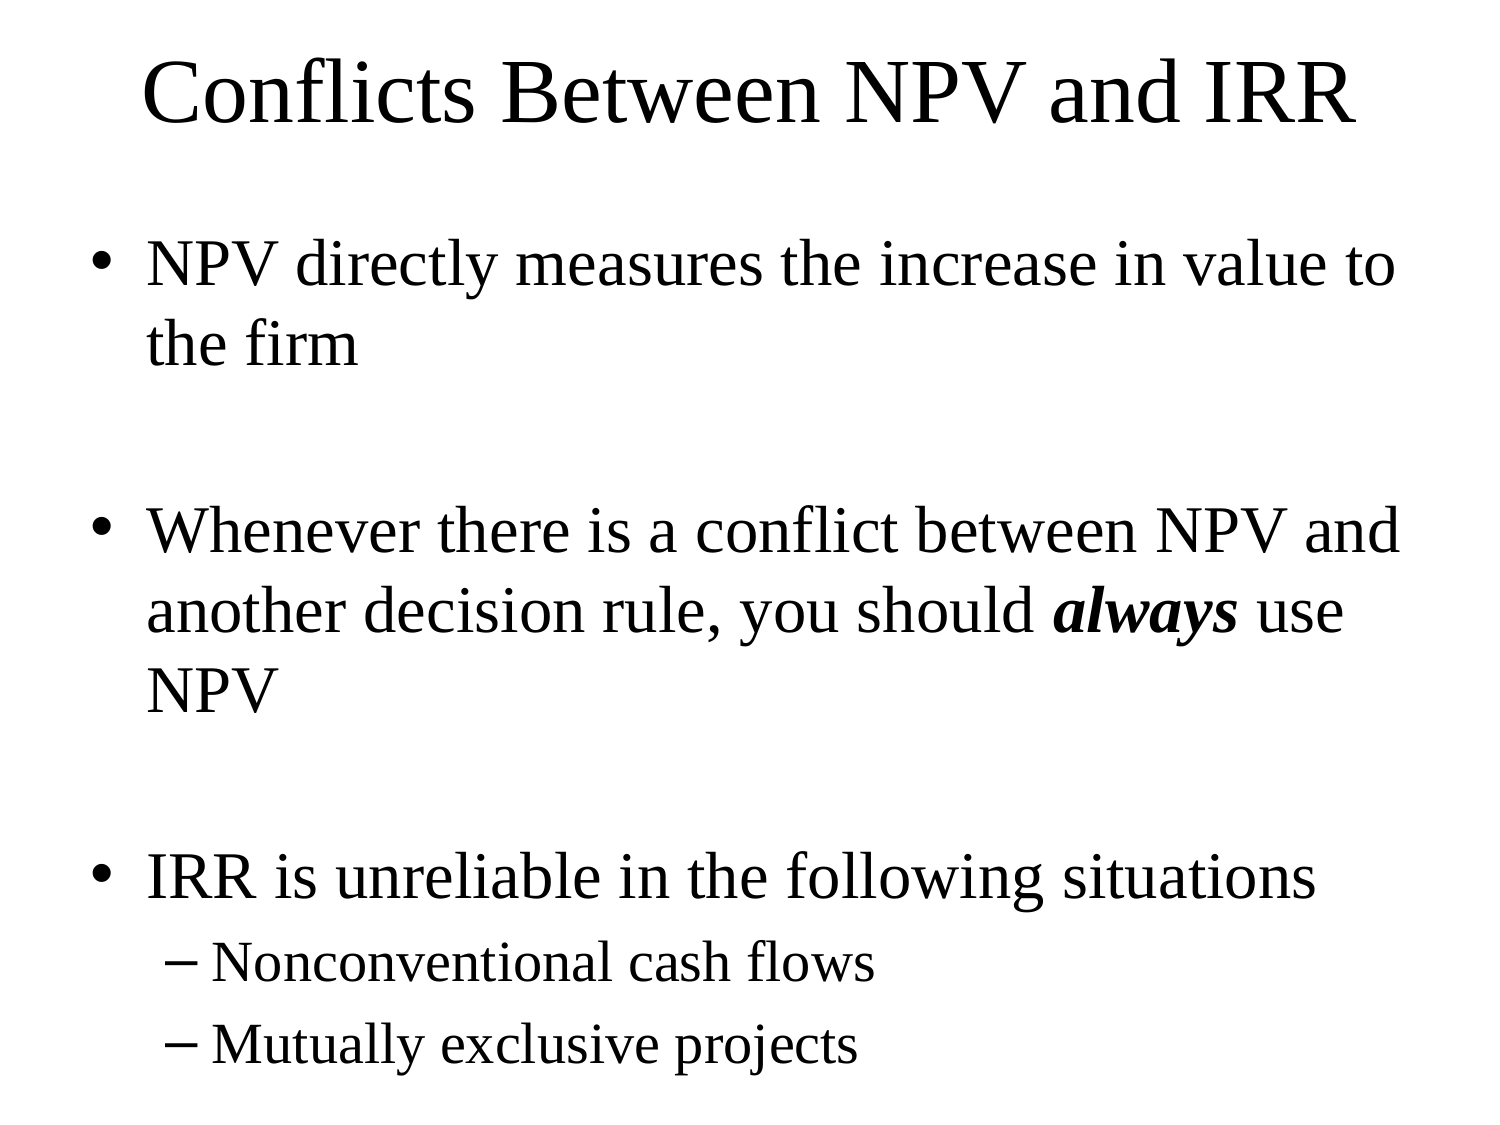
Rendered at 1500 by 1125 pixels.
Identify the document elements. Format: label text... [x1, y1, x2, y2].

title Conflicts Between NPV and IRR [75, 0, 1425, 172]
list NPV directly measures the increase in value to the firm Whenever there is a conflict between NPV and another decision rule, you should always use NPV IRR is unreliable in the following situations Nonconventional cash flows Mutually exclusive projects [75, 211, 1425, 1054]
